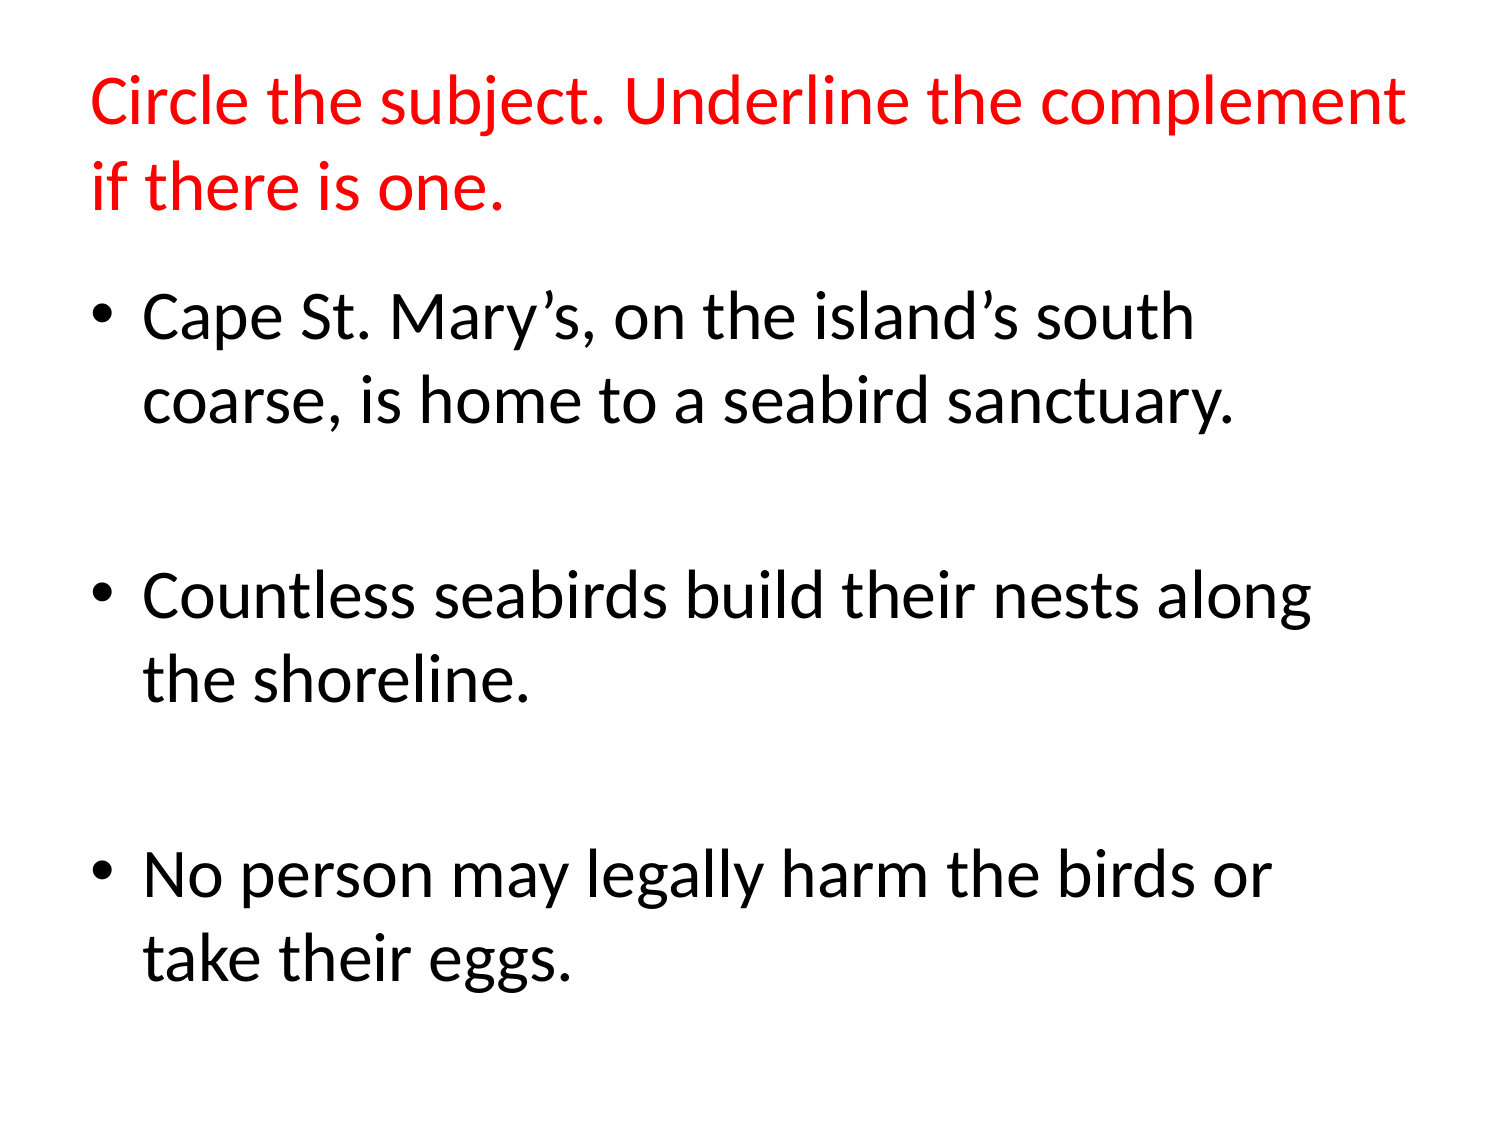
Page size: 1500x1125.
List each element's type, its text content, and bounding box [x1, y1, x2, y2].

list Cape St. Mary’s, on the island’s south coarse, is home to a seabird sanctuary. Countless seabirds build their nests along the shoreline. No person may legally harm the birds or take their eggs. [75, 262, 1425, 1005]
title Circle the subject. Underline the complement if there is one. [75, 45, 1425, 233]
